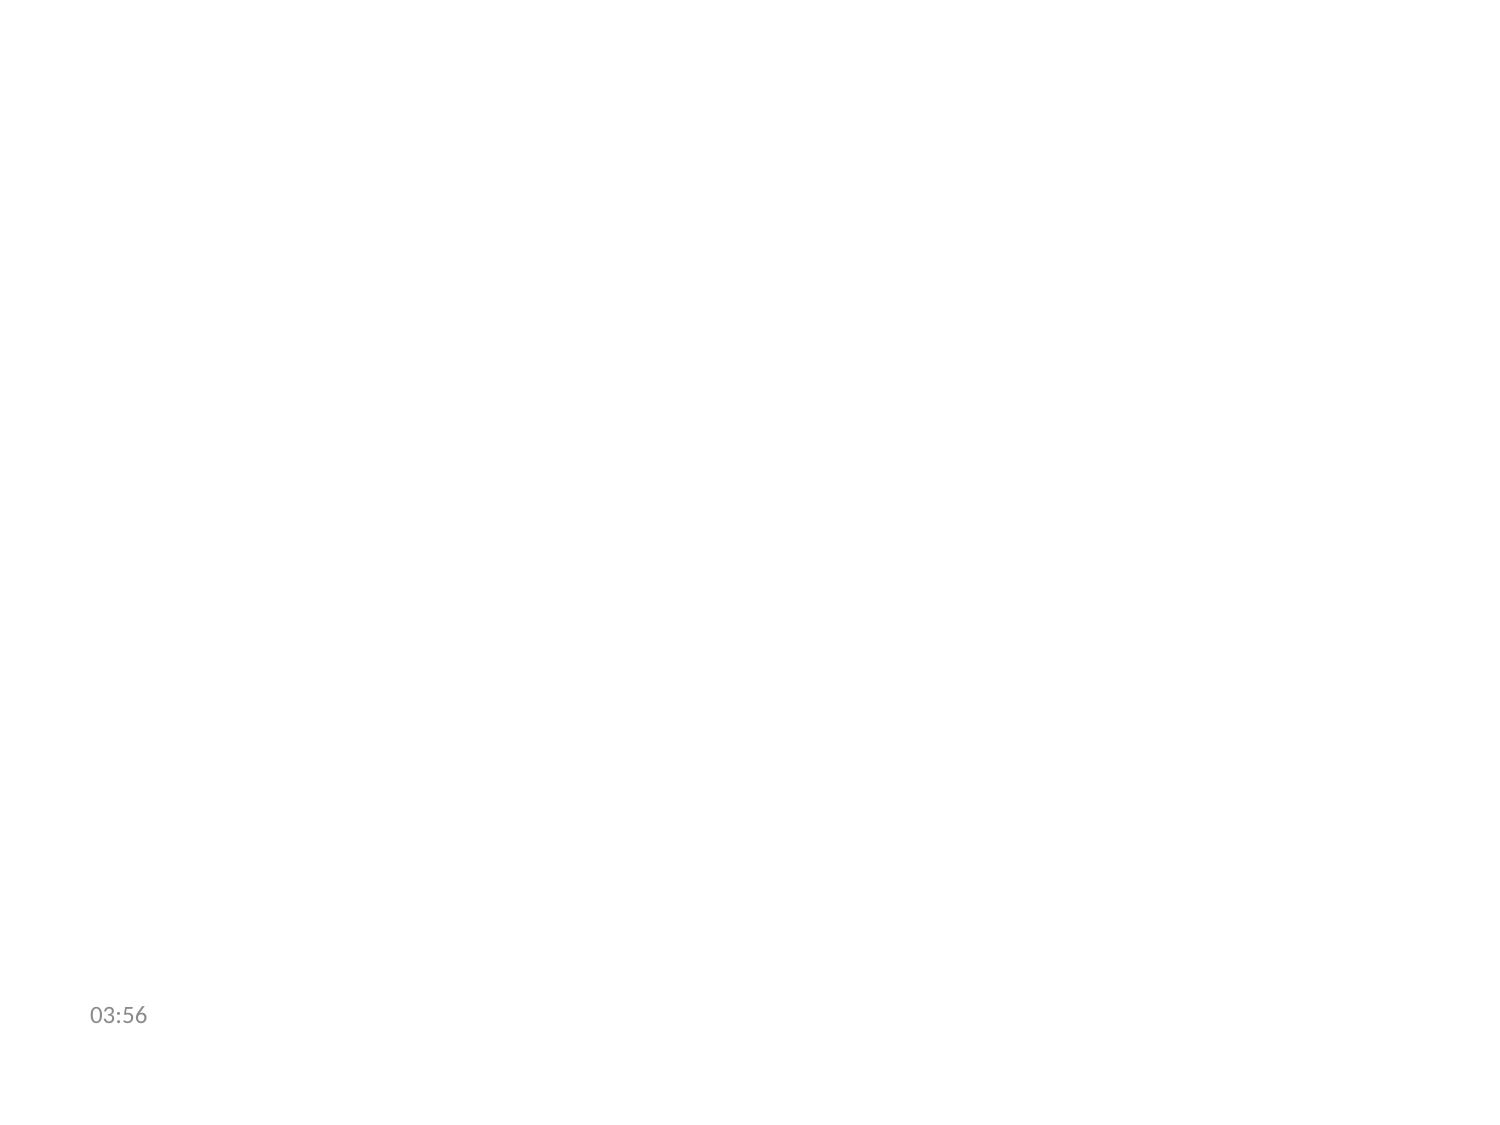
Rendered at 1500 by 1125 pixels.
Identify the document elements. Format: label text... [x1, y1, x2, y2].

text_box 15:35 [75, 983, 425, 1044]
